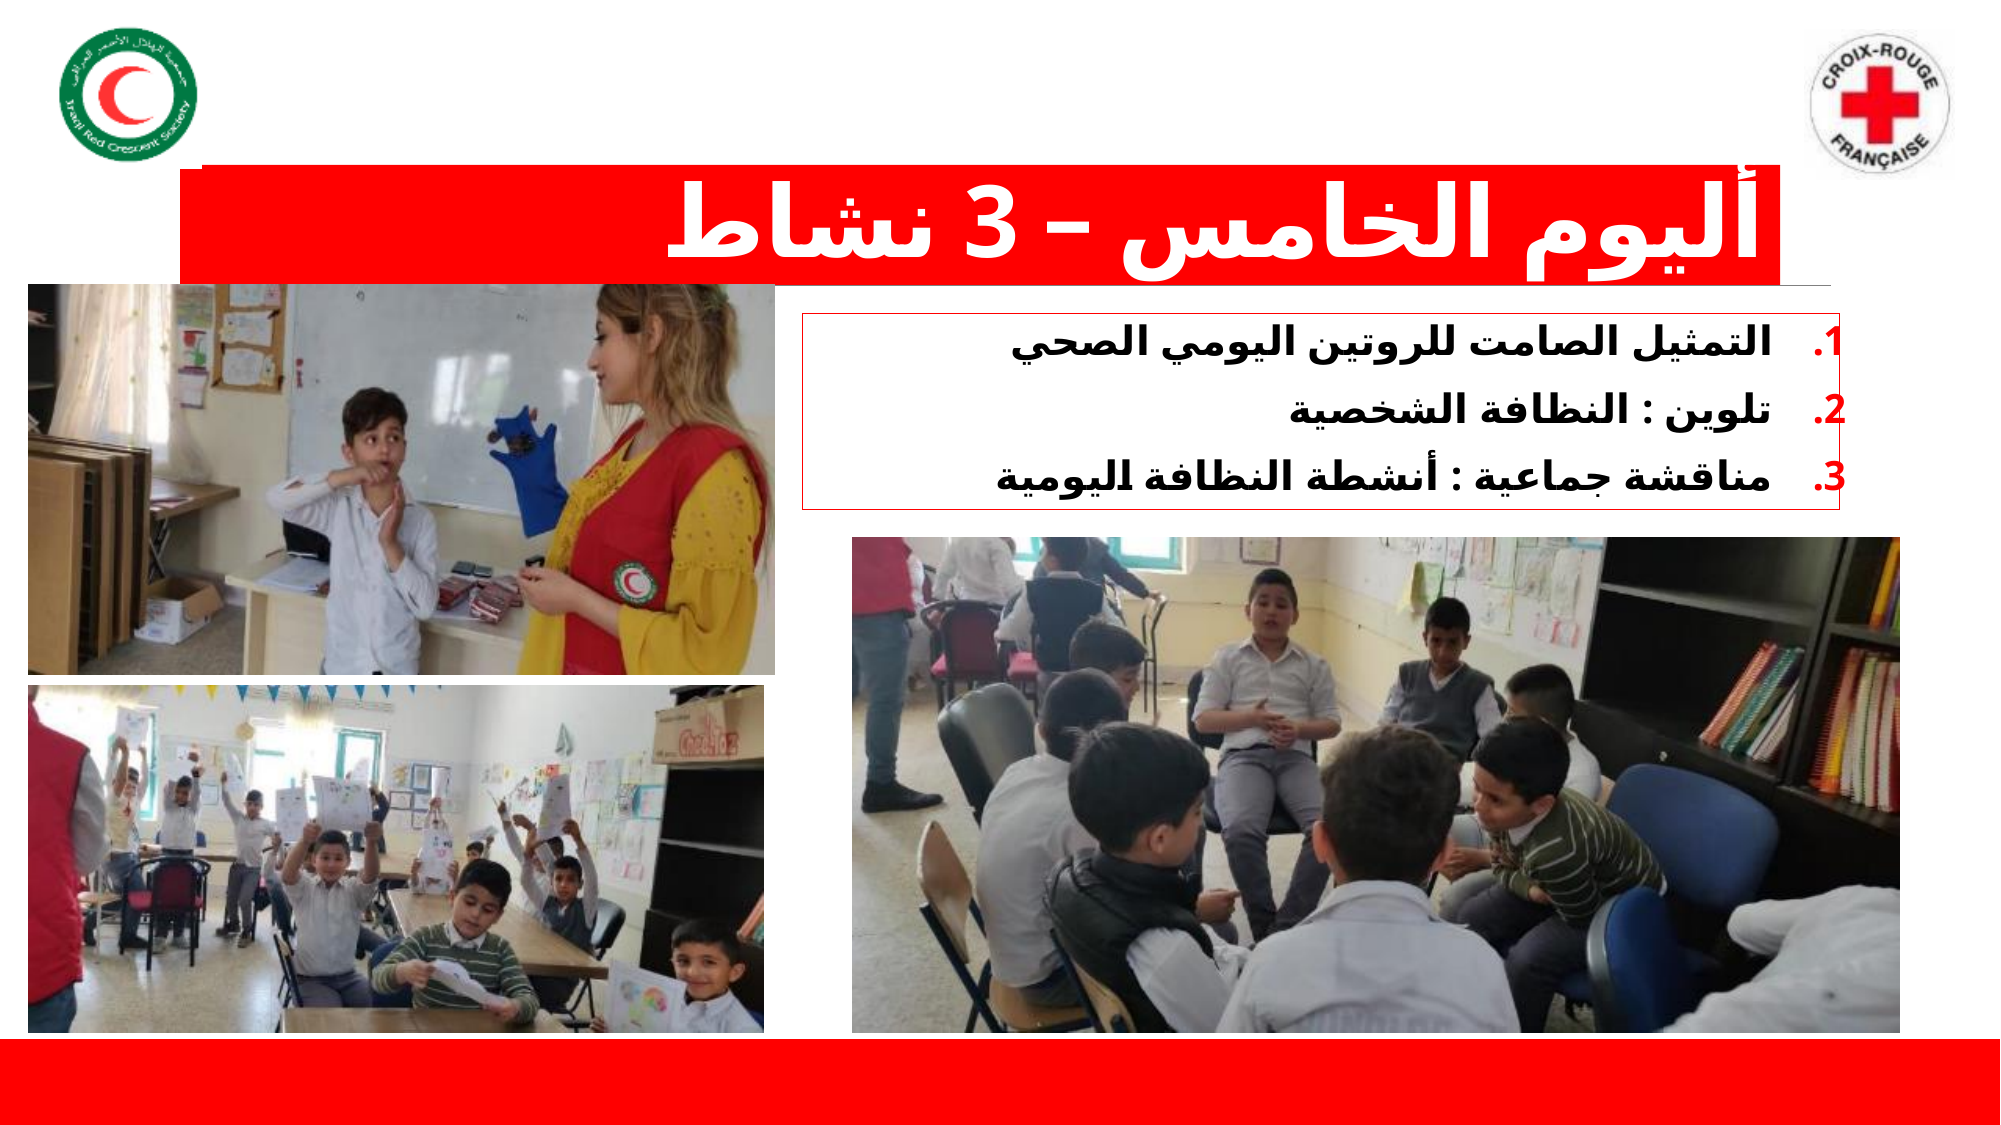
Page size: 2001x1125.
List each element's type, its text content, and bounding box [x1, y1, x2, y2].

title أليوم الخامس – 3 نشاط [180, 164, 1781, 285]
picture [28, 684, 764, 1033]
picture [851, 537, 1901, 1033]
list التمثيل الصامت للروتين اليومي الصحي تلوين : النظافة الشخصية مناقشة جماعية : أنشطة النظافة اليومية [802, 313, 1840, 510]
picture [54, 20, 203, 169]
picture [28, 284, 775, 676]
picture [1803, 28, 1956, 181]
